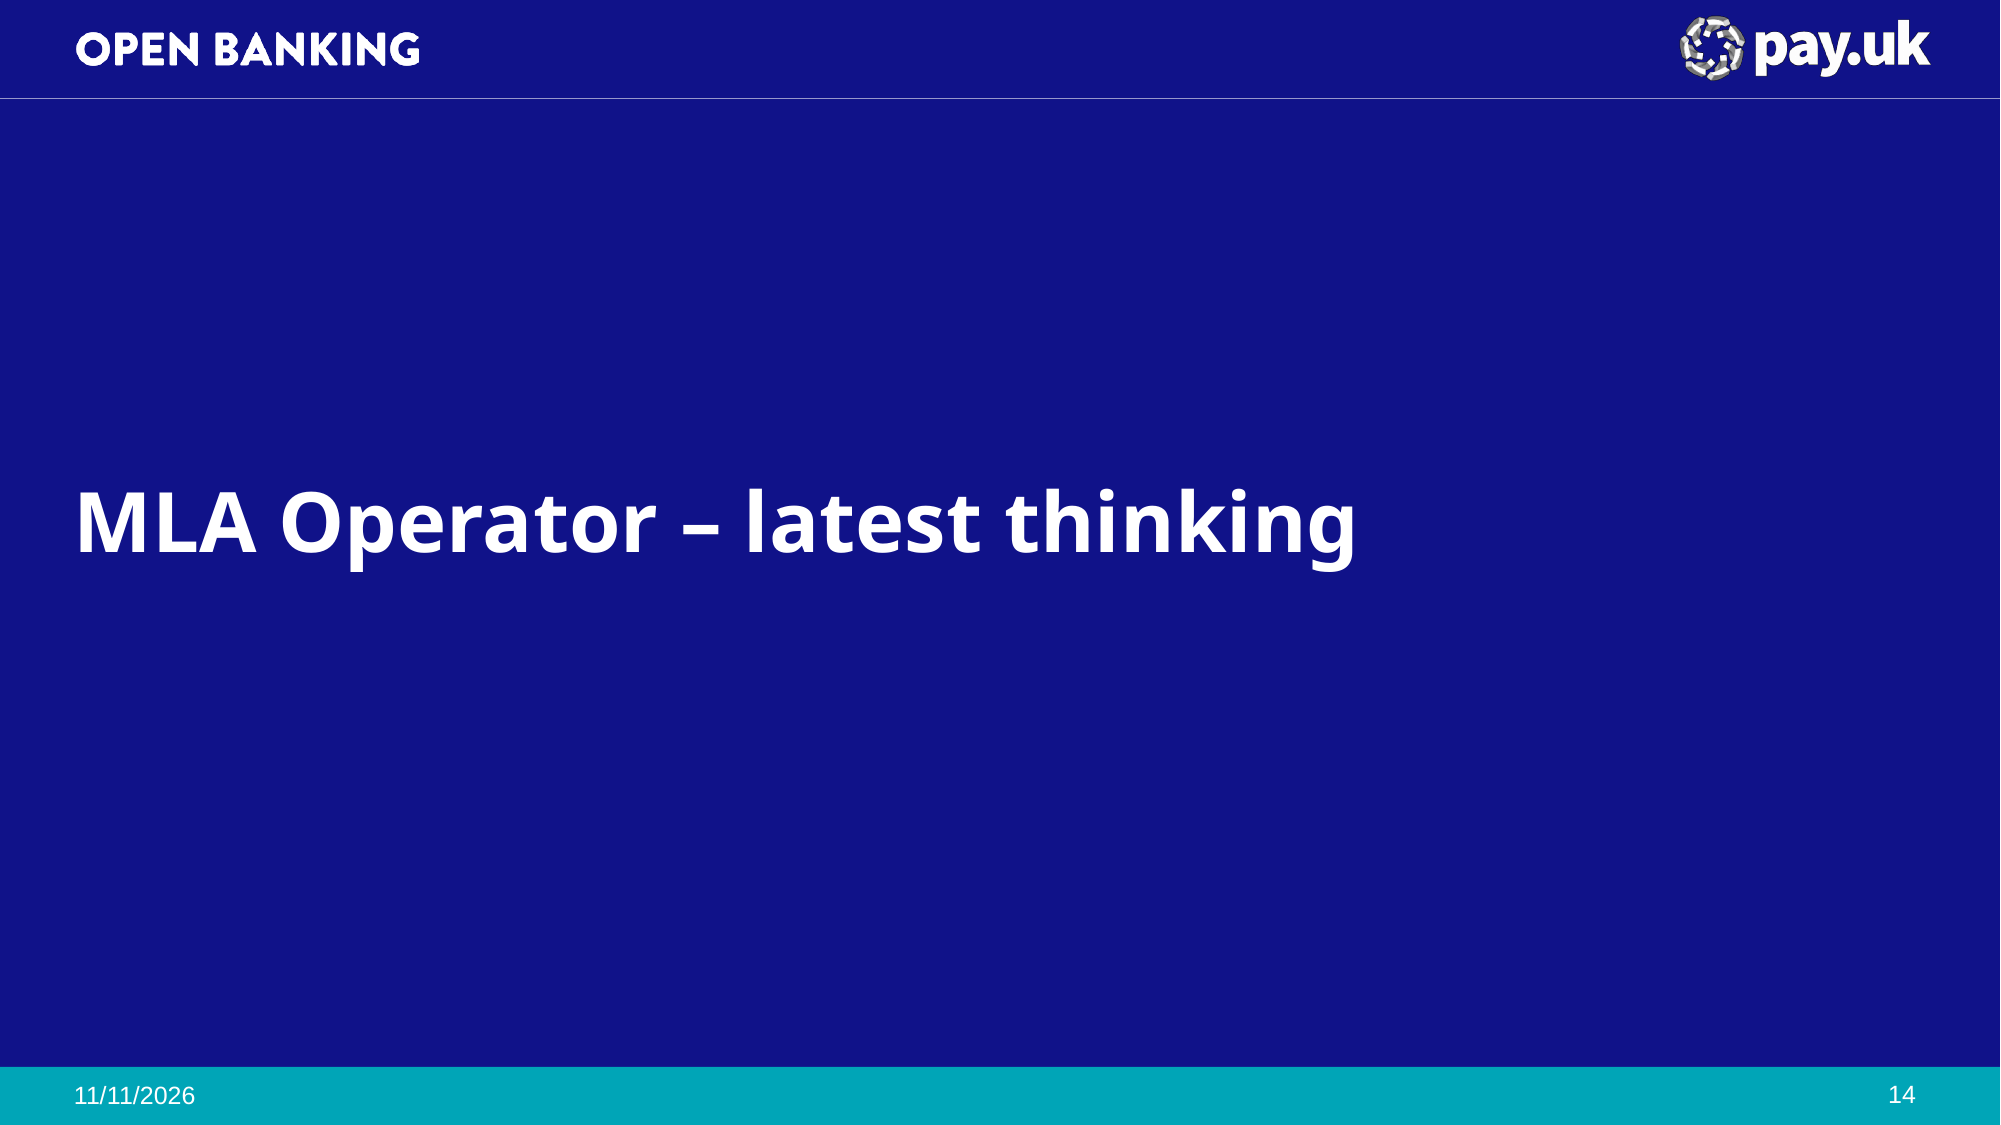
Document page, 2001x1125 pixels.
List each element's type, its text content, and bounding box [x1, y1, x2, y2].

picture [43, 0, 452, 99]
title MLA Operator – latest thinking [59, 105, 1750, 576]
slide_number 14 [1412, 1064, 1932, 1124]
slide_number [59, 1065, 509, 1125]
footer [662, 1064, 1338, 1124]
picture [1670, 1, 1939, 87]
